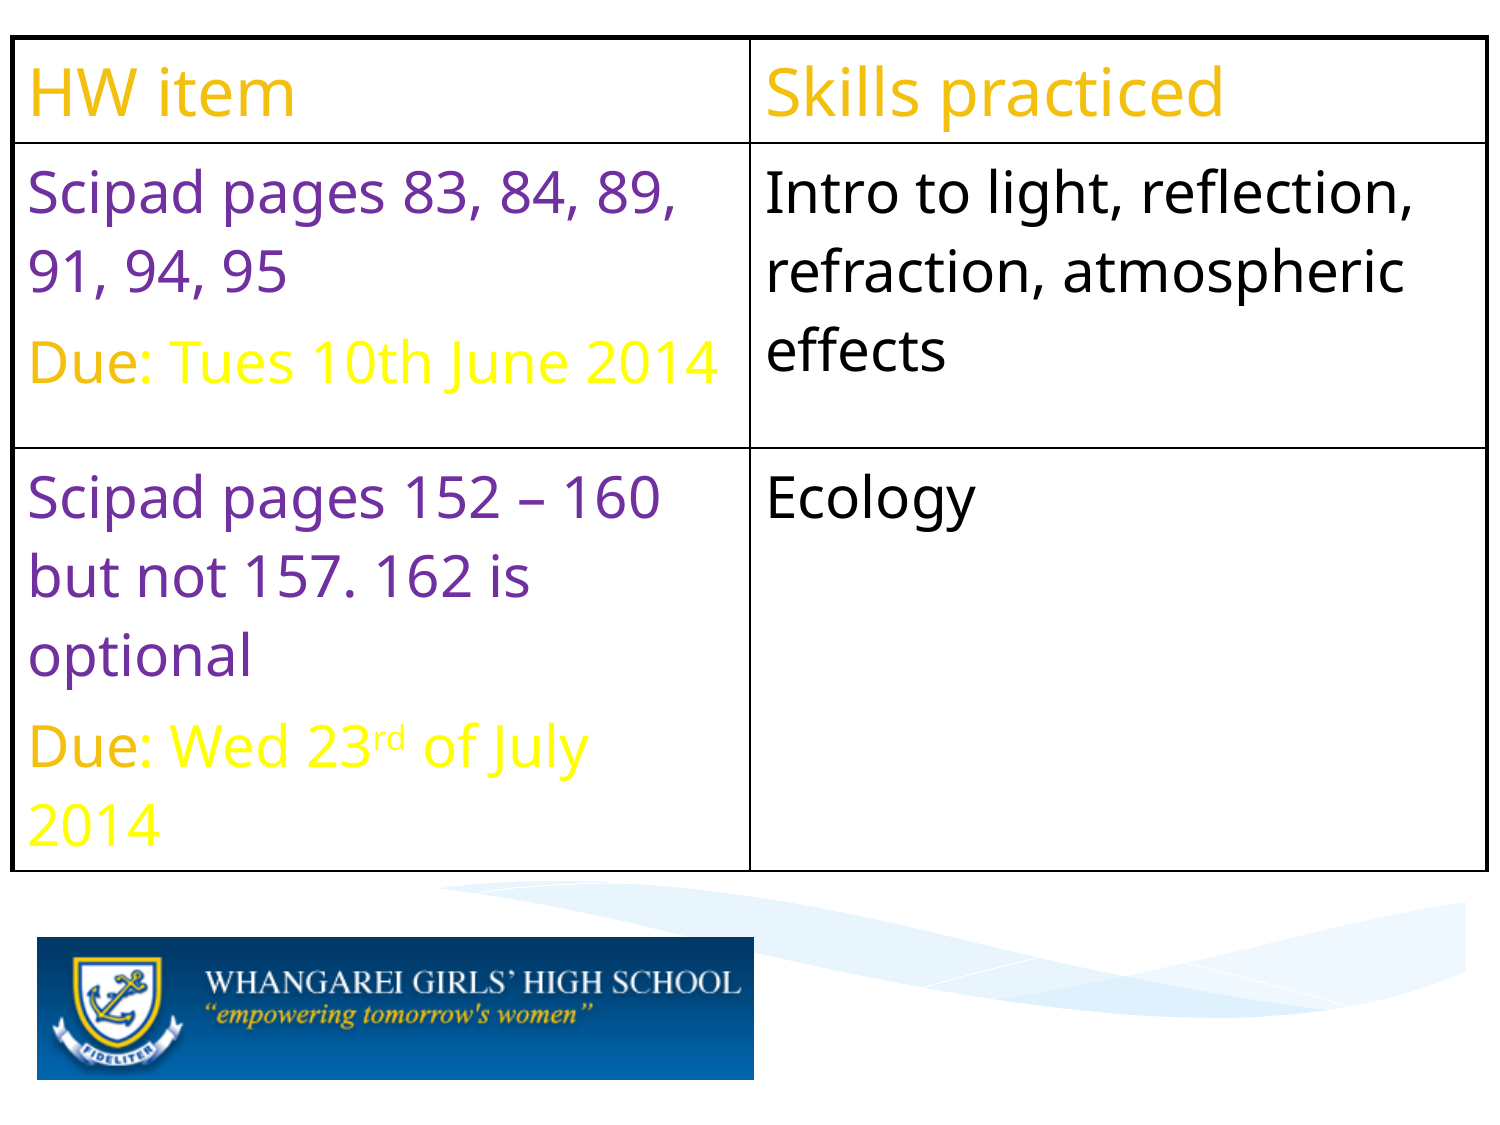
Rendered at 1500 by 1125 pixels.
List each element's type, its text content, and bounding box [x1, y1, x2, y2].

picture [37, 937, 754, 1080]
table_cell Scipad pages 83, 84, 89, 91, 94, 95 Due: Tues 10th June 2014 [15, 144, 749, 447]
table_header Skills practiced [751, 40, 1485, 142]
table_header HW item [15, 40, 749, 142]
table_cell Scipad pages 152 – 160 but not 157. 162 is optional Due: Wed 23rd of July 2014 [15, 449, 749, 870]
table_cell Ecology [751, 449, 1485, 870]
table_cell Intro to light, reflection, refraction, atmospheric effects [751, 144, 1485, 447]
